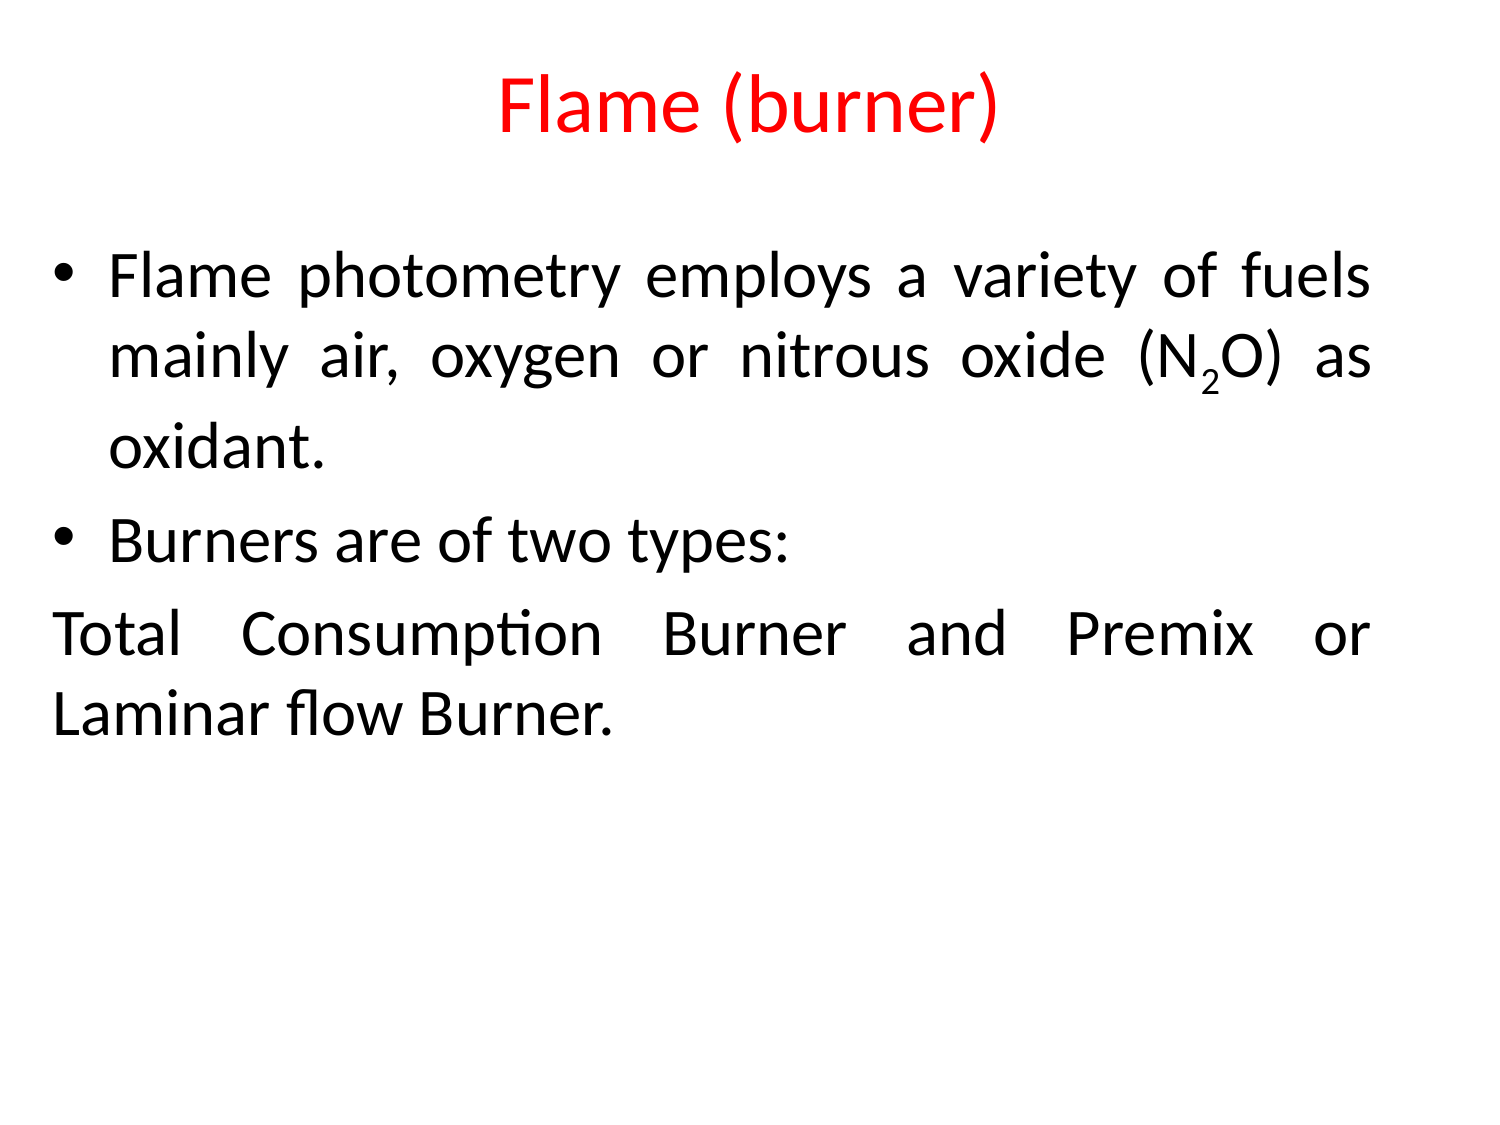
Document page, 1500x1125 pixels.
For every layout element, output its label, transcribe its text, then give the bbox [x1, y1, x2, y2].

list Flame photometry employs a variety of fuels mainly air, oxygen or nitrous oxide (N2O) as oxidant. Burners are of two types: Total Consumption Burner and Premix or Laminar flow Burner. [37, 223, 1388, 966]
title Flame (burner) [75, 5, 1425, 194]
